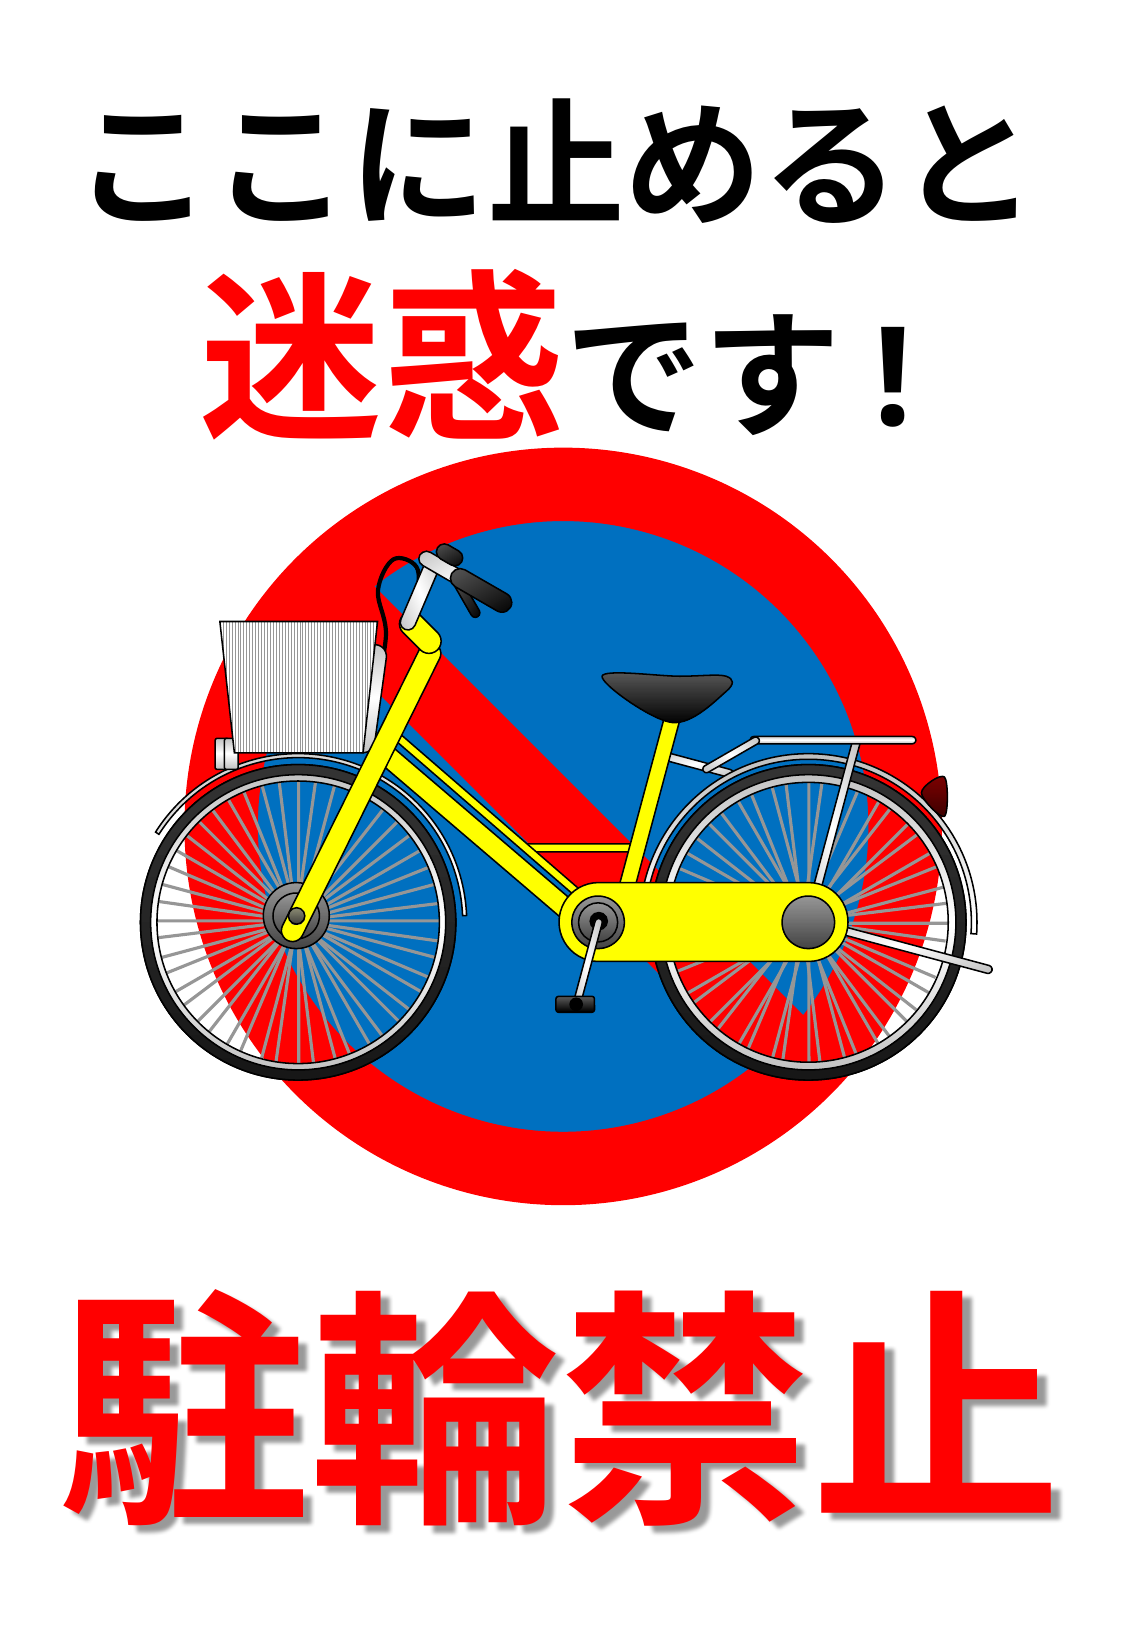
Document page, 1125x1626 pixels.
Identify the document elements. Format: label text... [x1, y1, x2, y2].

text_box ここに止めると 迷惑です! [59, 70, 1053, 470]
text_box 駐輪禁止 [0, 1189, 1125, 1561]
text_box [129, 447, 996, 1206]
